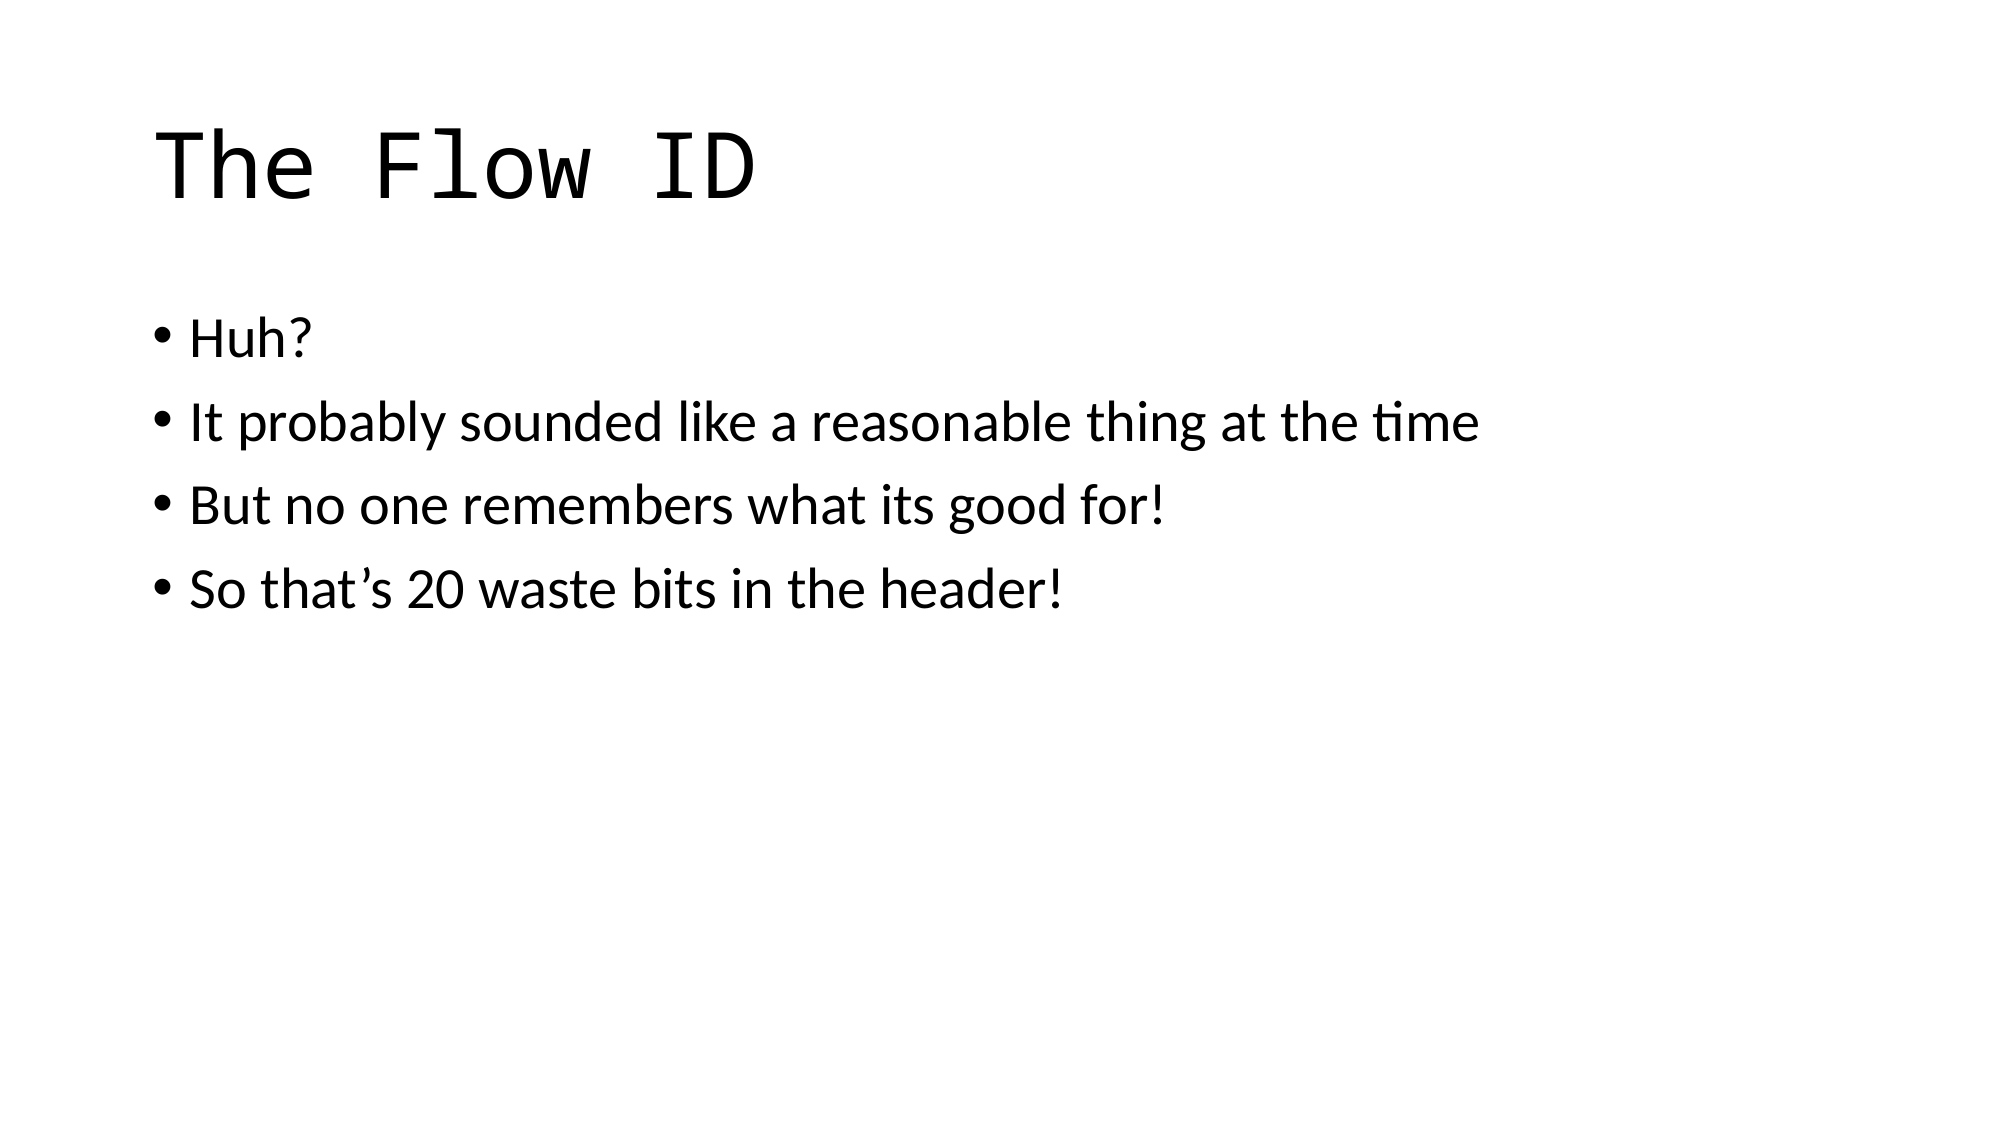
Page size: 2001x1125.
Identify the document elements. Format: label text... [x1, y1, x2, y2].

title The Flow ID [137, 59, 1863, 278]
list Huh? It probably sounded like a reasonable thing at the time But no one remembers what its good for! So that’s 20 waste bits in the header! [137, 299, 1863, 1014]
